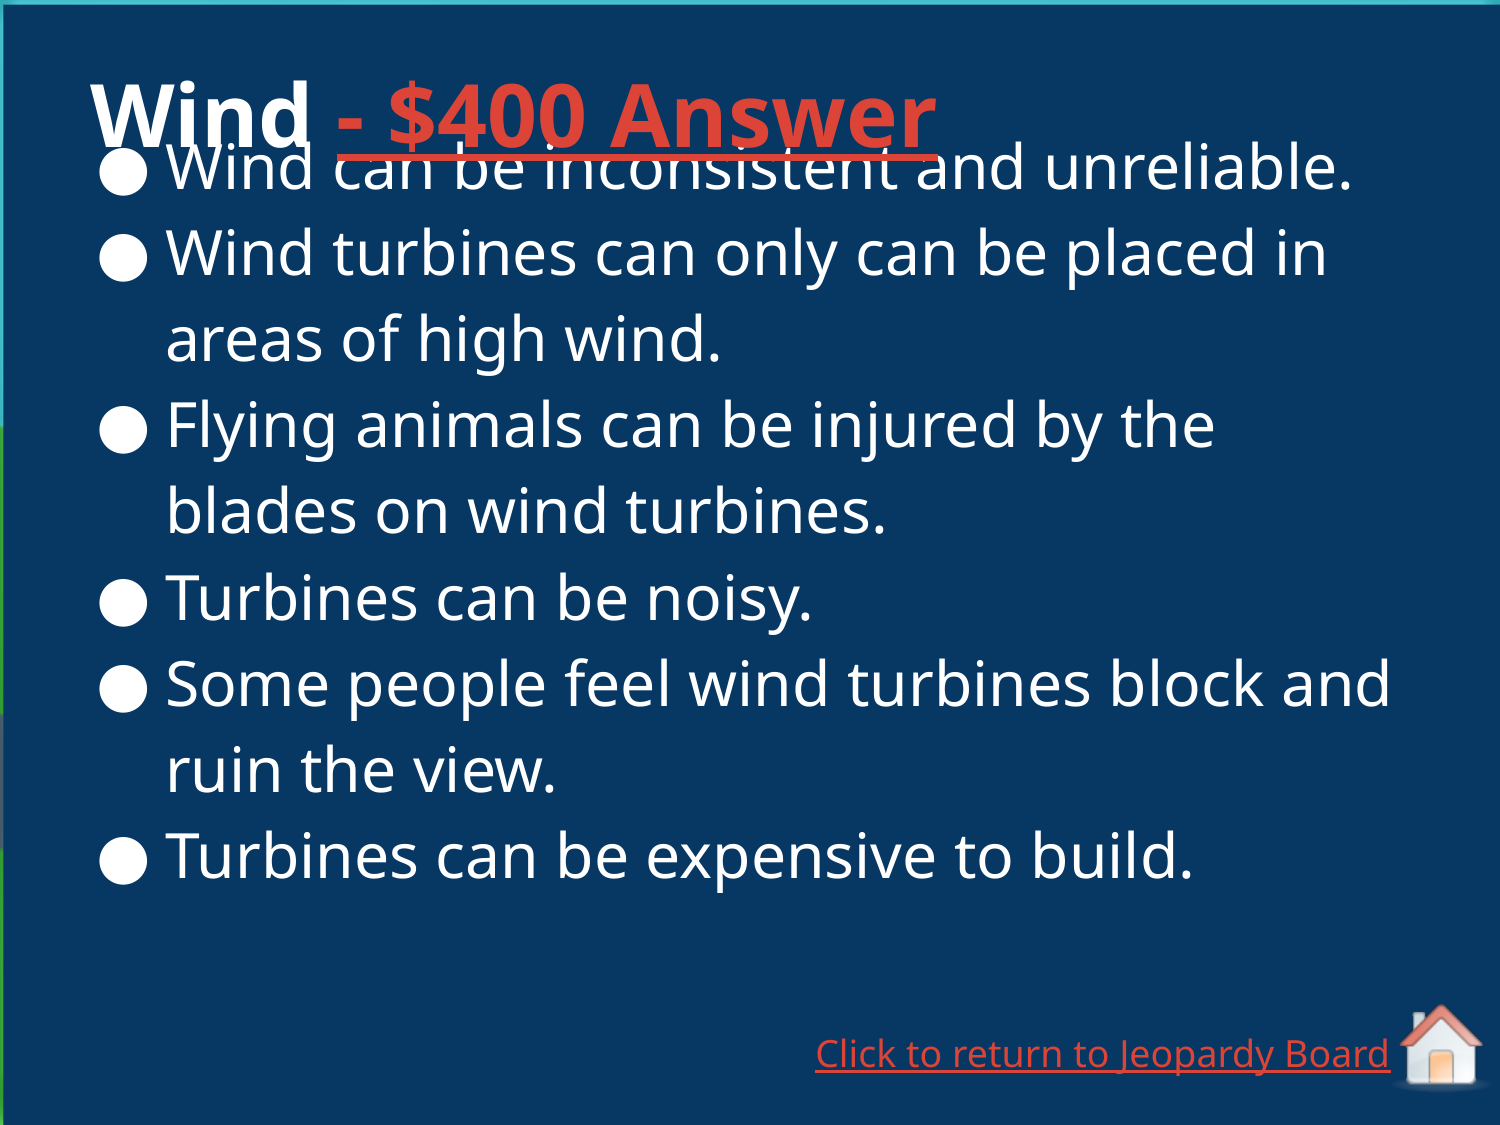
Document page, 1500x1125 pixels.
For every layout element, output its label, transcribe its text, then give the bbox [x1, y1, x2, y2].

text_box [3, 4, 1500, 1125]
picture [0, 0, 1500, 1125]
picture [1391, 993, 1492, 1095]
title Wind - $400 Answer [75, 45, 1425, 169]
text_box Click to return to Jeopardy Board [790, 993, 1416, 1117]
list Wind can be inconsistent and unreliable. Wind turbines can only can be placed in areas of high wind. Flying animals can be injured by the blades on wind turbines. Turbines can be noisy. Some people feel wind turbines block and ruin the view. Turbines can be expensive to build. [75, 169, 1425, 976]
